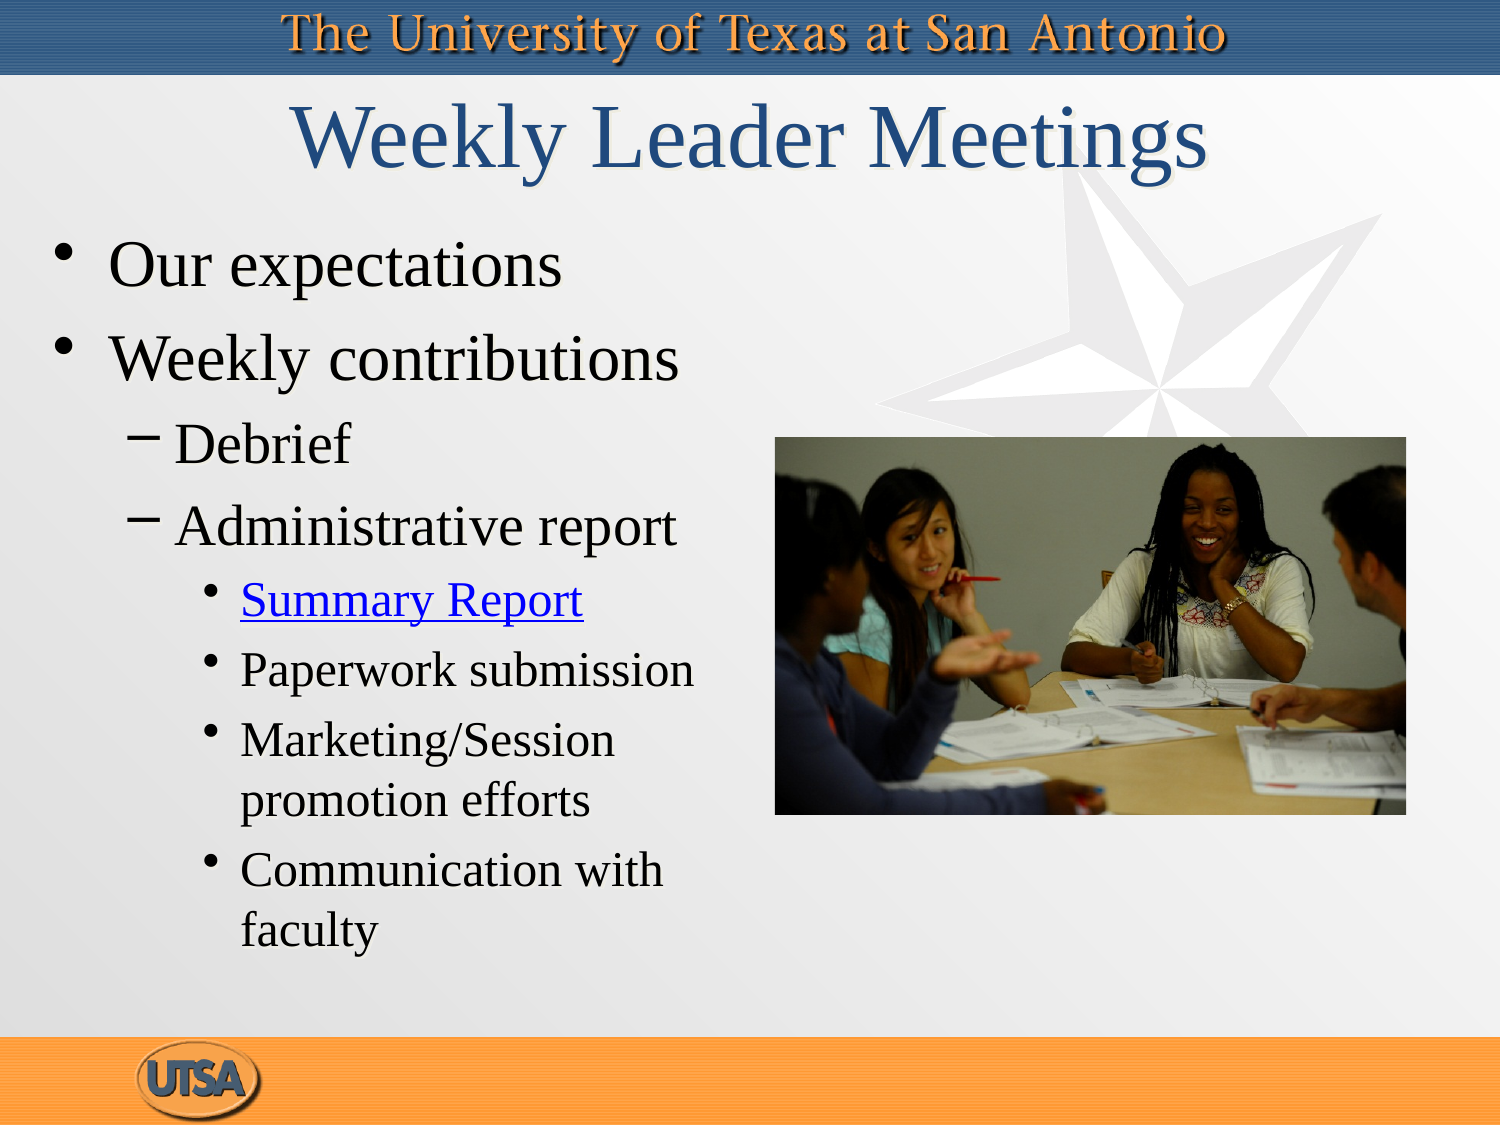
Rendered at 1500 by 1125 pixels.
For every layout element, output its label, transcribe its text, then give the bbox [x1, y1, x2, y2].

picture [0, 1037, 1500, 1125]
picture [0, 0, 1500, 75]
list Our expectations Weekly contributions Debrief Administrative report Summary Report Paperwork submission Marketing/Session promotion efforts Communication with faculty [37, 212, 801, 1051]
picture [774, 437, 1407, 858]
title Weekly Leader Meetings [112, 62, 1388, 201]
